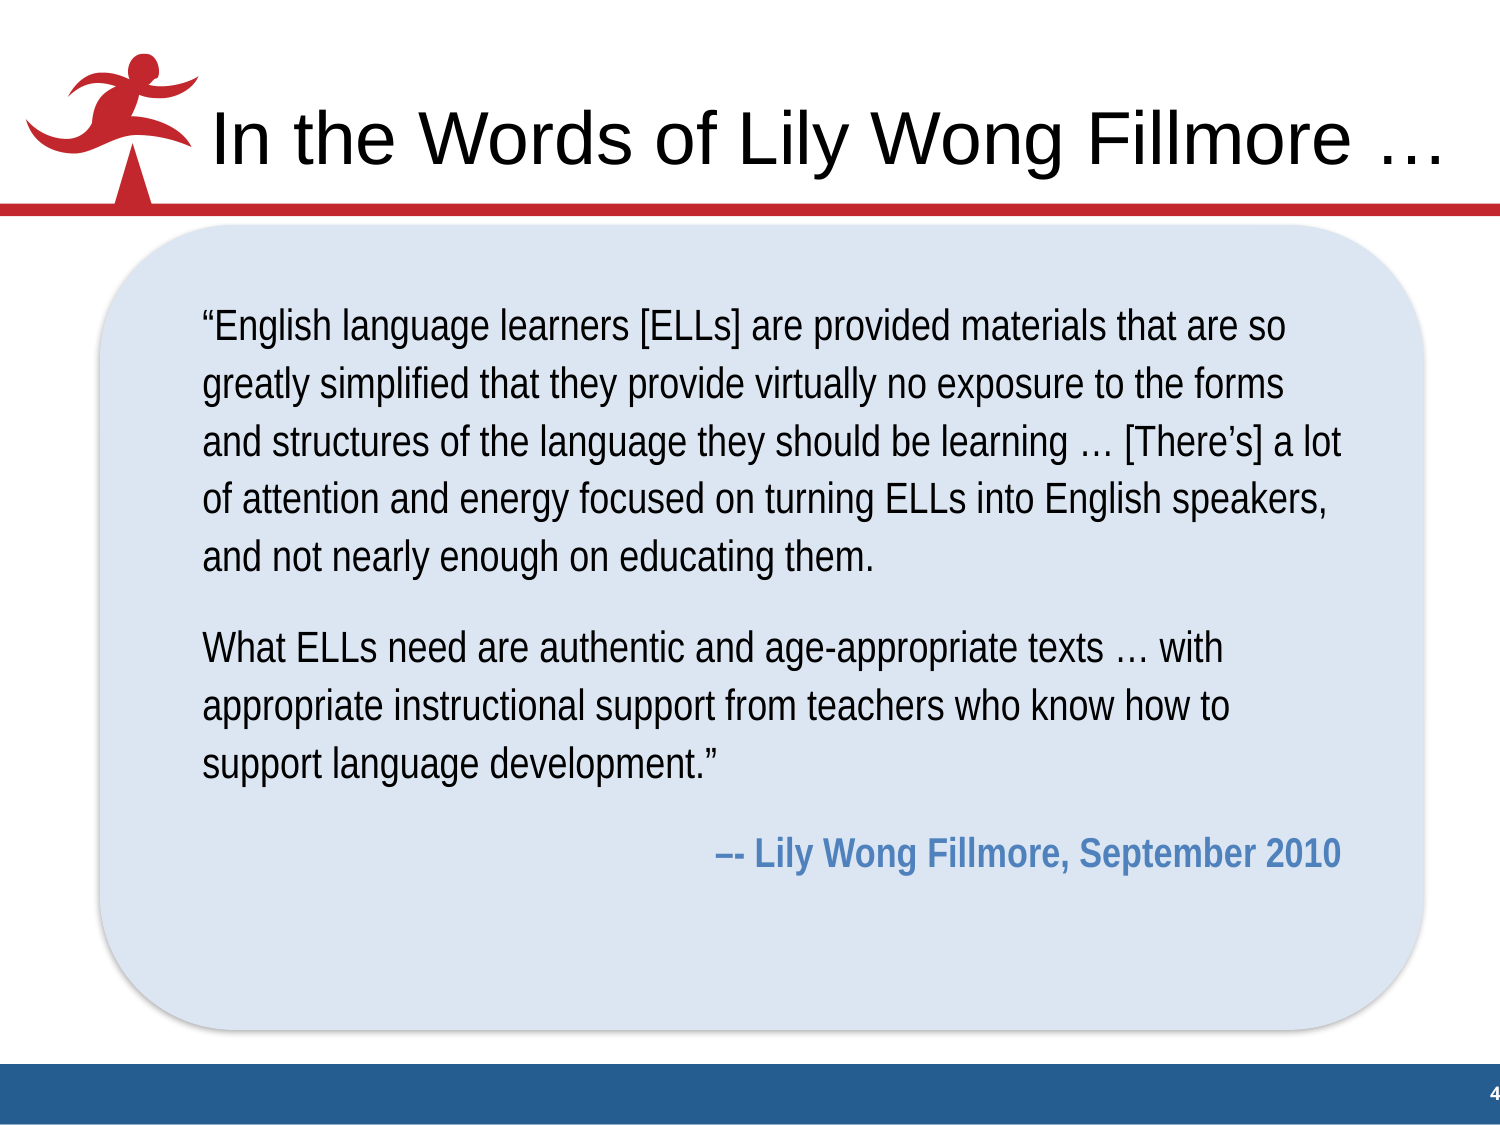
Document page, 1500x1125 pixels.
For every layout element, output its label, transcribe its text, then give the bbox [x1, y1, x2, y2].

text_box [99, 224, 1424, 1031]
title In the Words of Lily Wong Fillmore … [195, 75, 1500, 188]
picture [0, 0, 1500, 1125]
